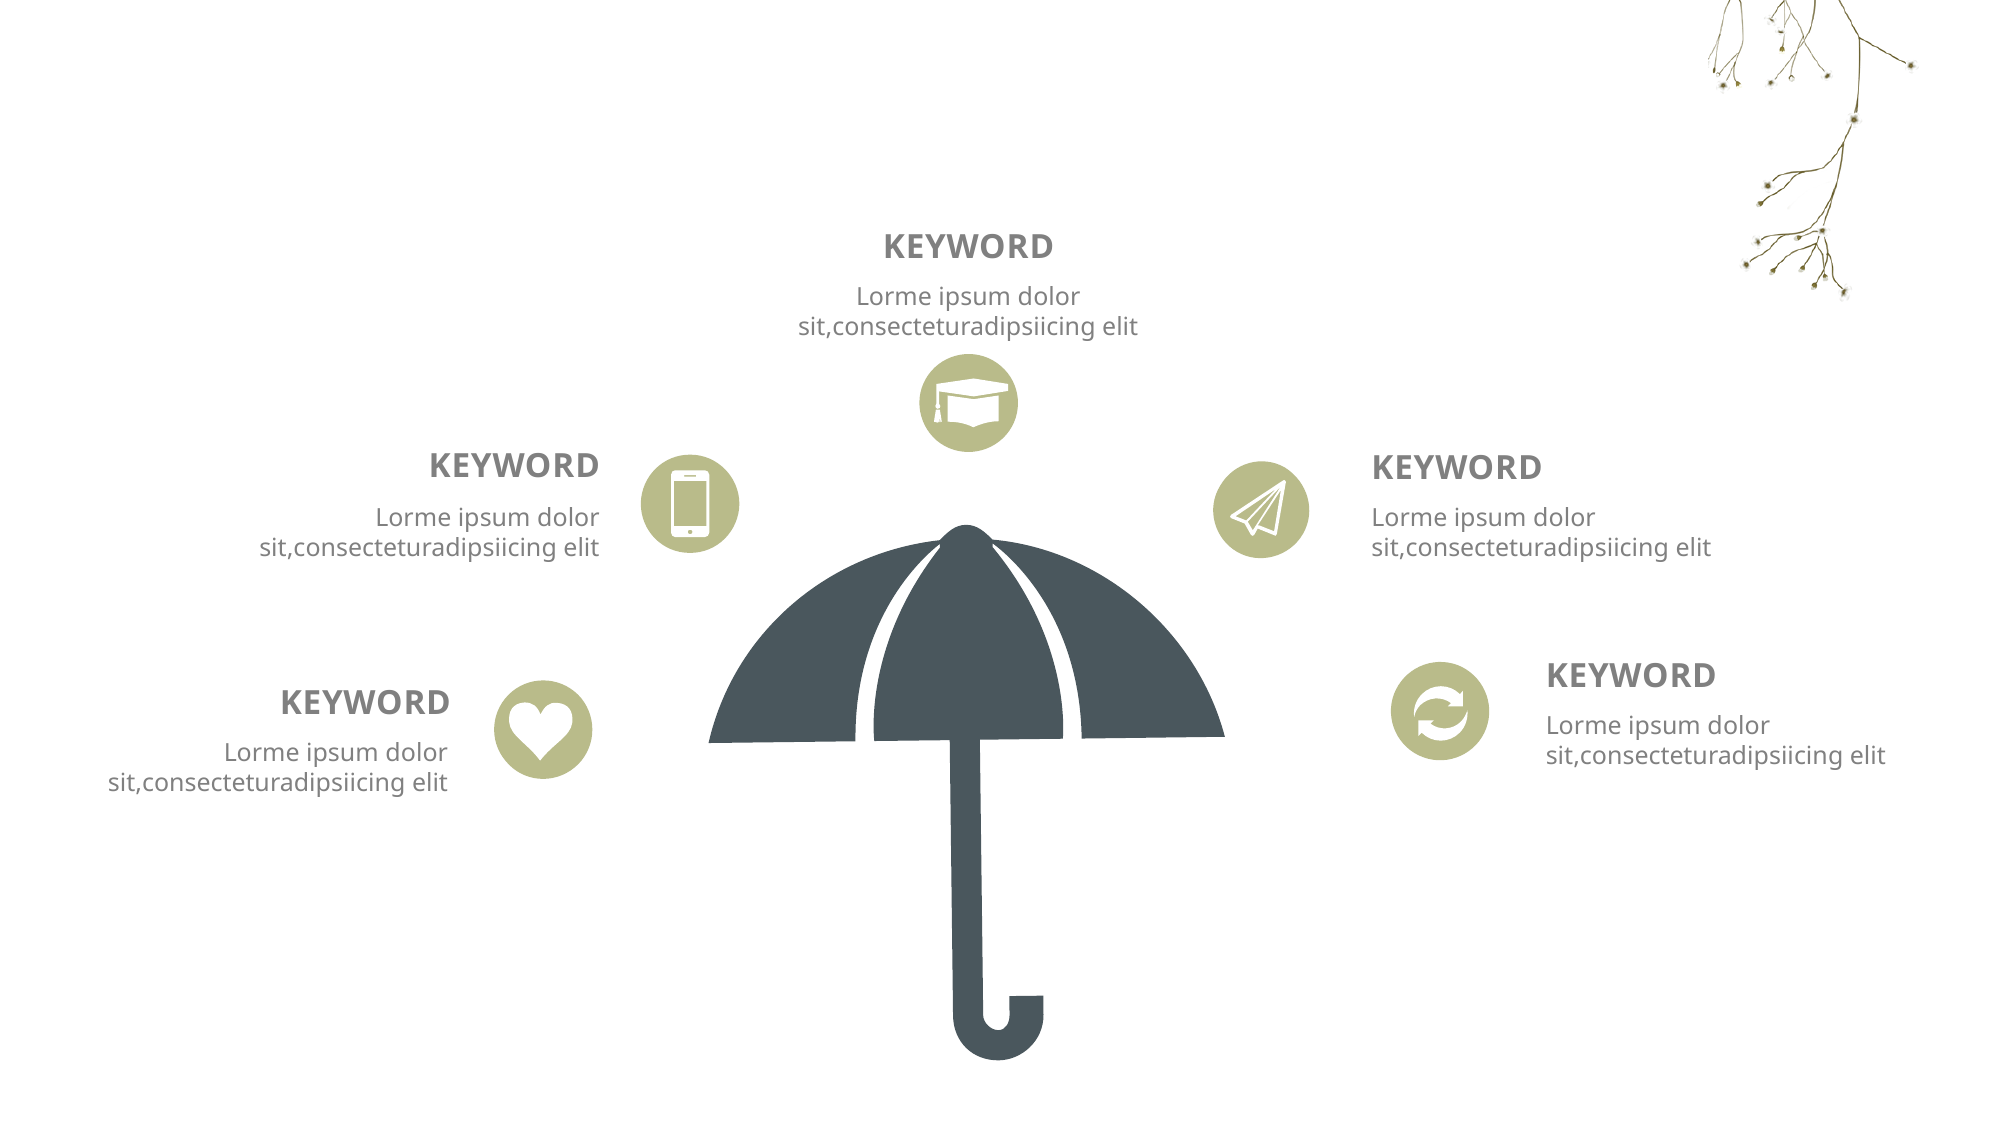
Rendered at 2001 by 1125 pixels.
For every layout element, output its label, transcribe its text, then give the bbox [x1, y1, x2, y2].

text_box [1205, 454, 1317, 566]
text_box Lorme ipsum dolor sit,consecteturadipsiicing elit [46, 729, 464, 805]
text_box KEYWORD [834, 217, 1103, 273]
text_box KEYWORD [1356, 438, 1625, 494]
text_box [1384, 655, 1496, 767]
text_box [708, 524, 1225, 1061]
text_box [913, 347, 1024, 458]
picture [1641, 0, 1952, 319]
text_box KEYWORD [1531, 646, 1799, 702]
text_box Lorme ipsum dolor sit,consecteturadipsiicing elit [198, 494, 615, 569]
text_box KEYWORD [198, 674, 466, 730]
text_box Lorme ipsum dolor sit,consecteturadipsiicing elit [1356, 494, 1774, 569]
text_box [640, 454, 740, 554]
text_box Lorme ipsum dolor sit,consecteturadipsiicing elit [1531, 702, 1948, 777]
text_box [488, 674, 599, 785]
text_box KEYWORD [347, 436, 615, 492]
text_box Lorme ipsum dolor sit,consecteturadipsiicing elit [760, 272, 1177, 348]
